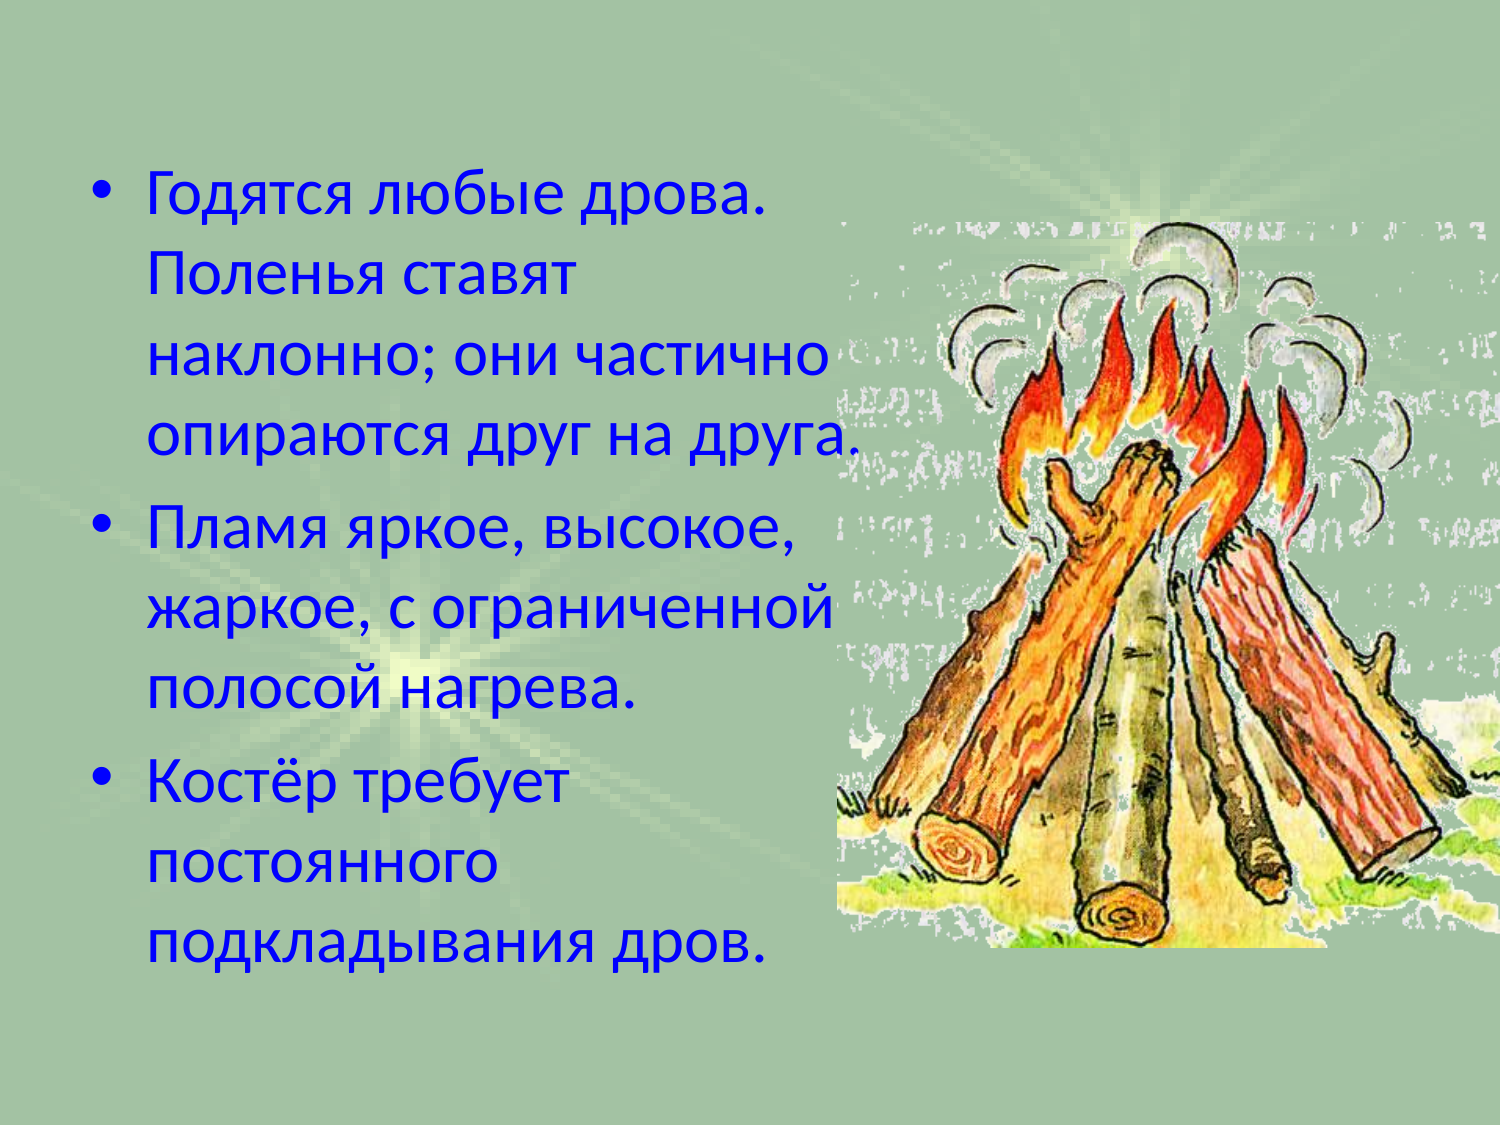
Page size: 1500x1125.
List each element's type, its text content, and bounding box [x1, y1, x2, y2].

list Годятся любые дрова. Поленья ставят наклонно; они частично опираются друг на друга. Пламя яркое, высокое, жаркое, с ограниченной полосой нагрева. Костёр требует постоянного подкладывания дров. [75, 140, 891, 1005]
picture [0, 0, 1500, 1125]
